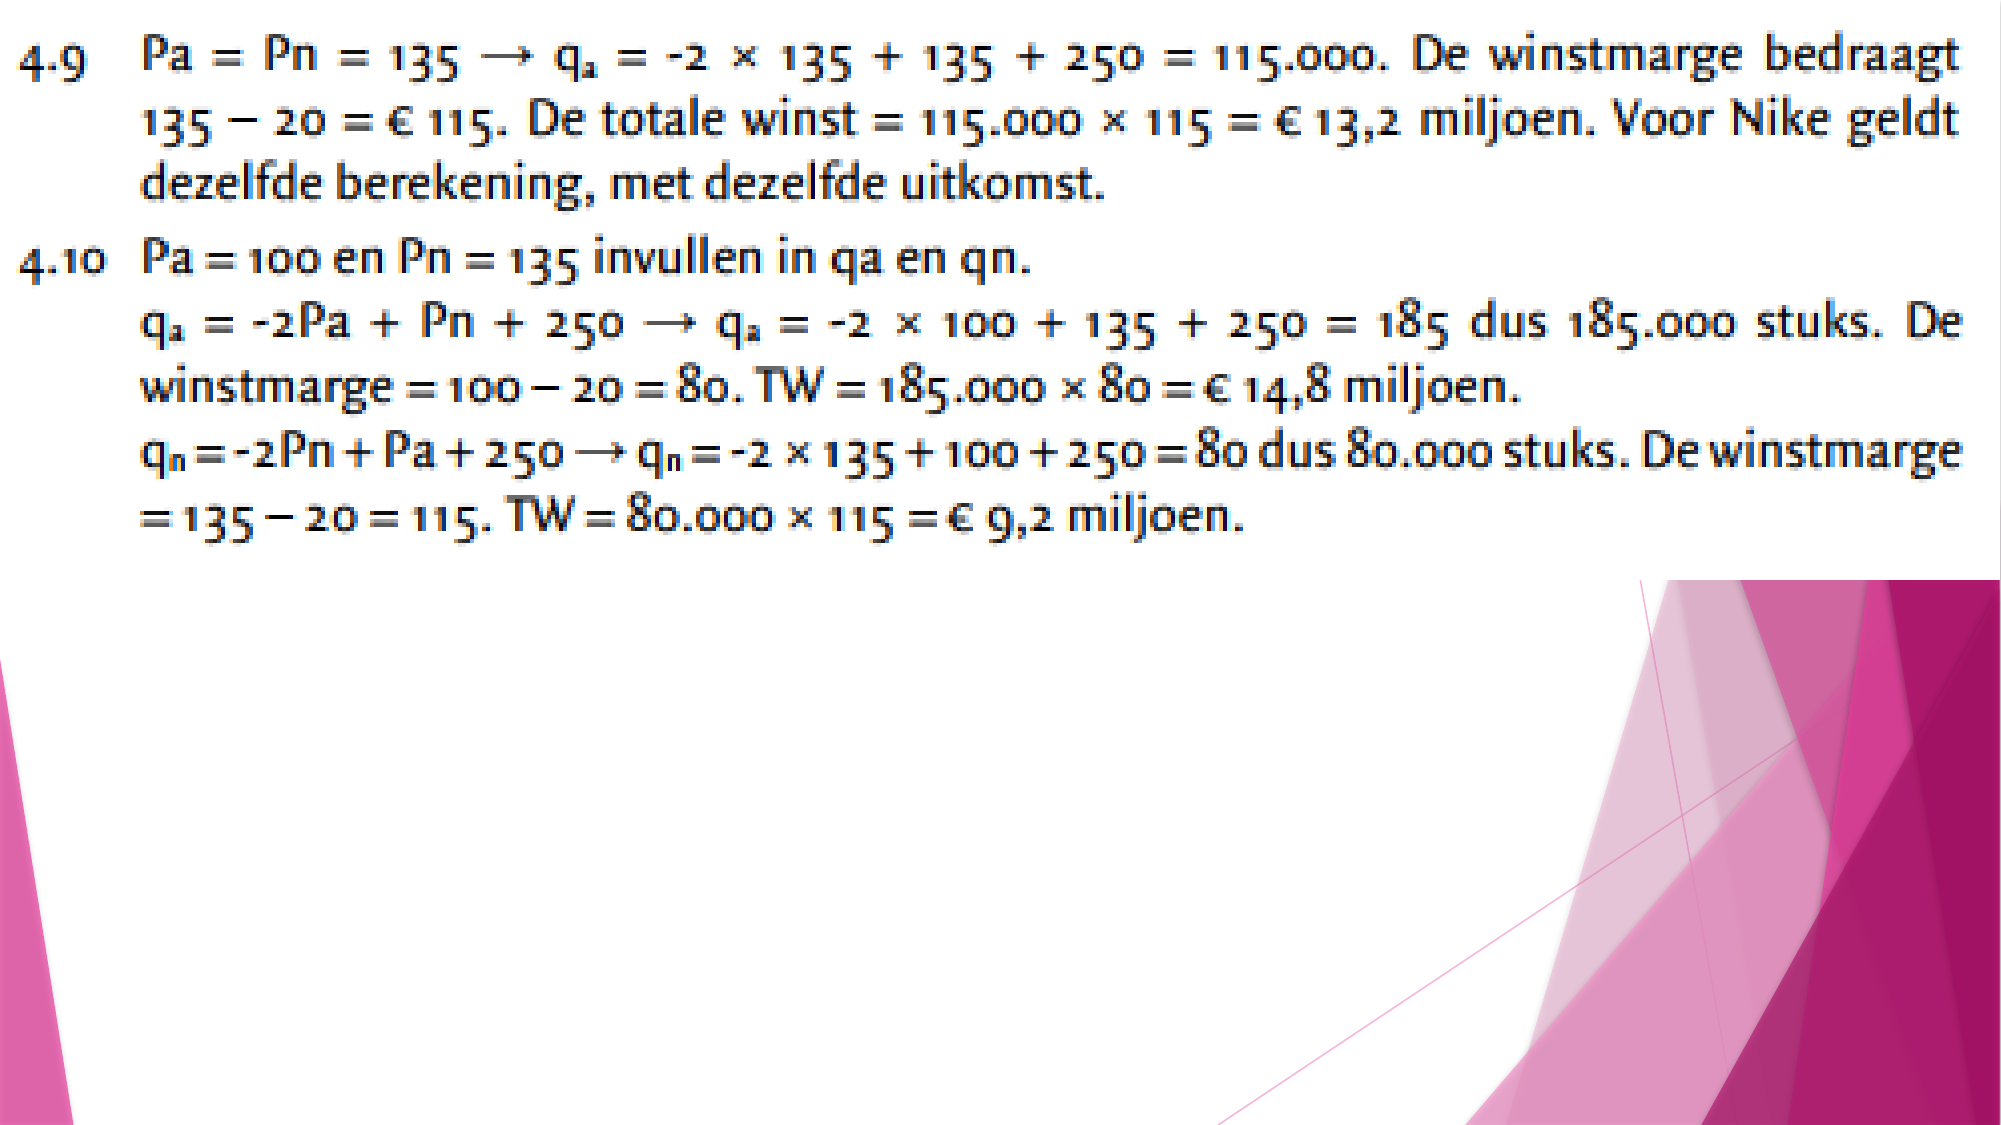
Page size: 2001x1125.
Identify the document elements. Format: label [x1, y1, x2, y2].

picture [0, 0, 2000, 581]
